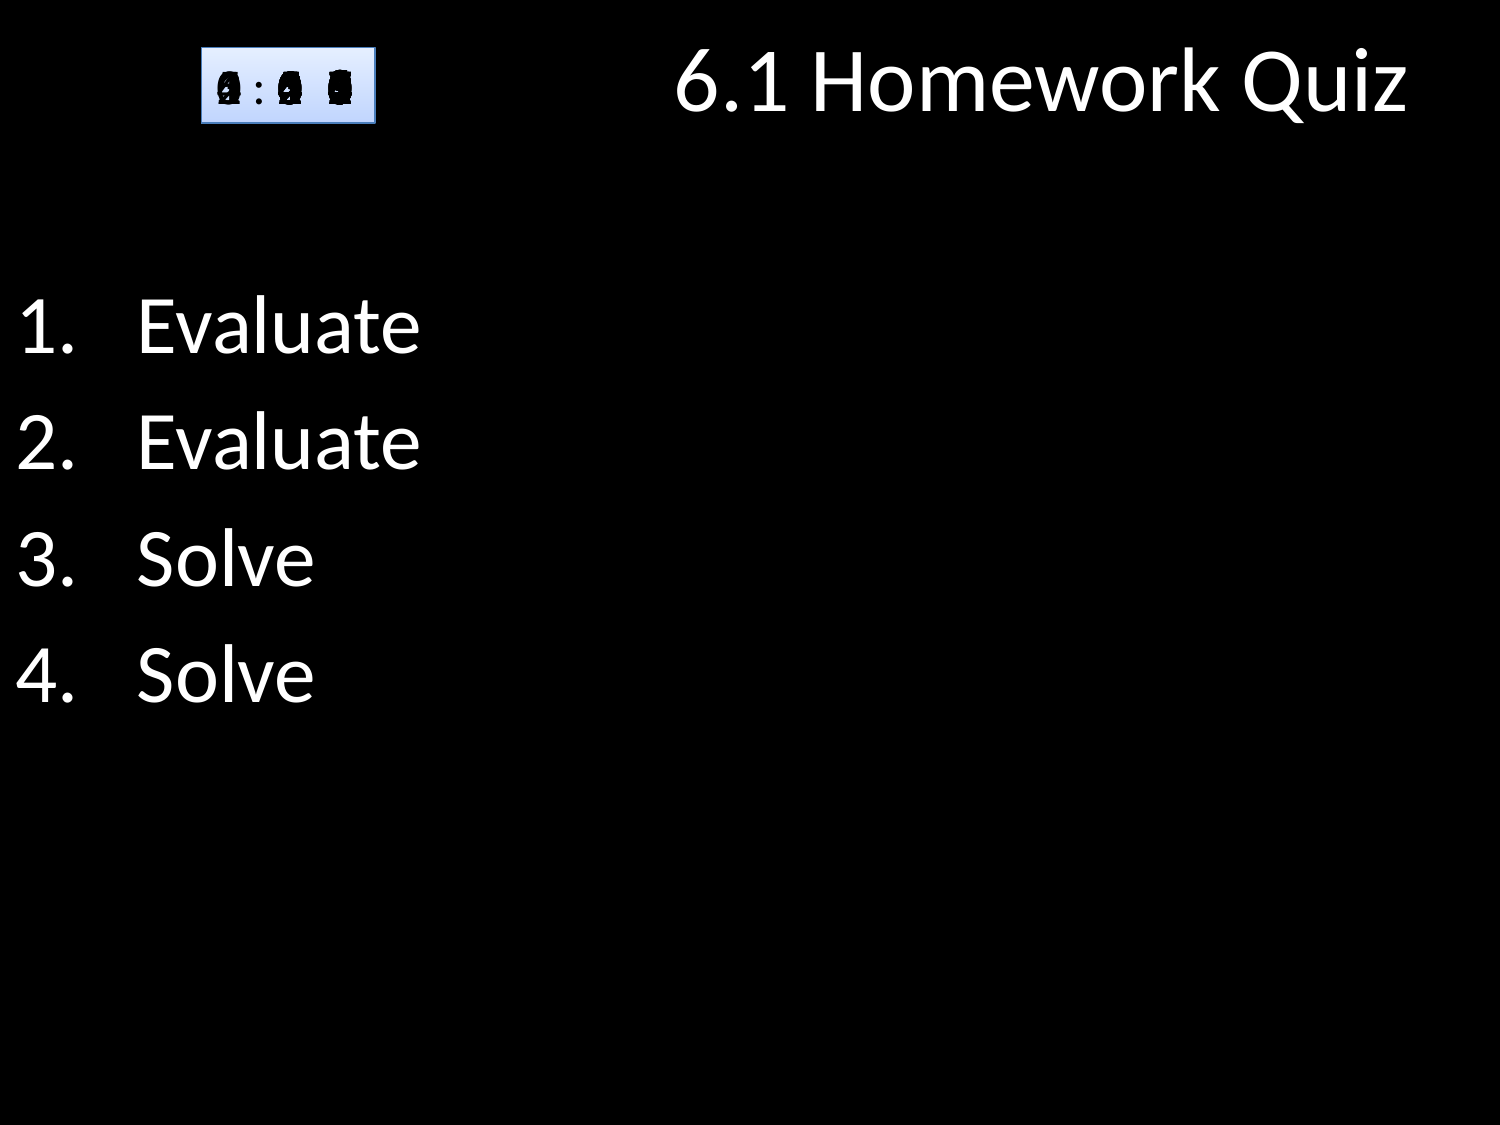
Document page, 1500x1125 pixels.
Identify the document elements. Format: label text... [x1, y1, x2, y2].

title 6.1 Homework Quiz [75, 0, 1425, 150]
text_box 0 [262, 47, 312, 123]
text_box [201, 47, 376, 124]
text_box : [252, 47, 262, 123]
text_box 0 [201, 47, 252, 123]
text_box 9 [312, 47, 363, 123]
